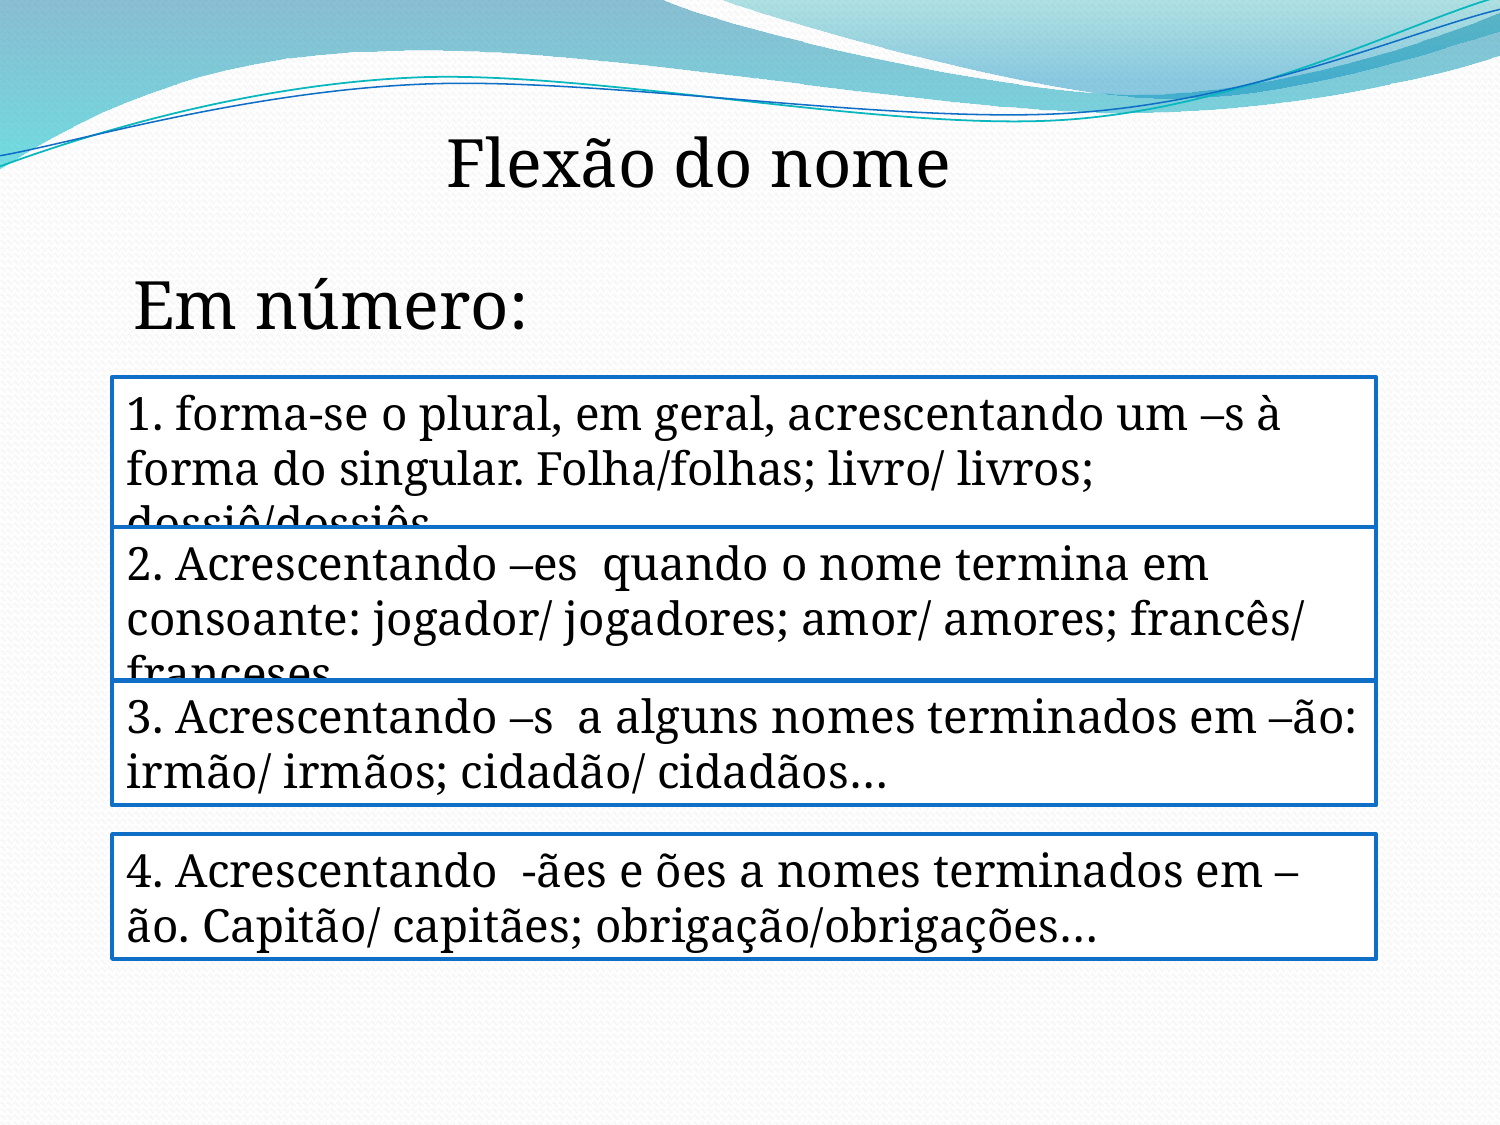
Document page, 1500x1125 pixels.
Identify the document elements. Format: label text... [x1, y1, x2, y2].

text_box Flexão do nome [431, 113, 966, 209]
text_box 2. Acrescentando –es quando o nome termina em consoante: jogador/ jogadores; amor/ amores; francês/ franceses… [110, 525, 1378, 678]
text_box 1. forma-se o plural, em geral, acrescentando um –s à forma do singular. Folha/folhas; livro/ livros; dossiê/dossiês… [110, 375, 1378, 525]
text_box 3. Acrescentando –s a alguns nomes terminados em –ão: irmão/ irmãos; cidadão/ cidadãos… [110, 678, 1378, 807]
text_box Em número: [118, 255, 544, 350]
text_box 4. Acrescentando -ães e ões a nomes terminados em –ão. Capitão/ capitães; obrigação/obrigações… [110, 832, 1378, 961]
